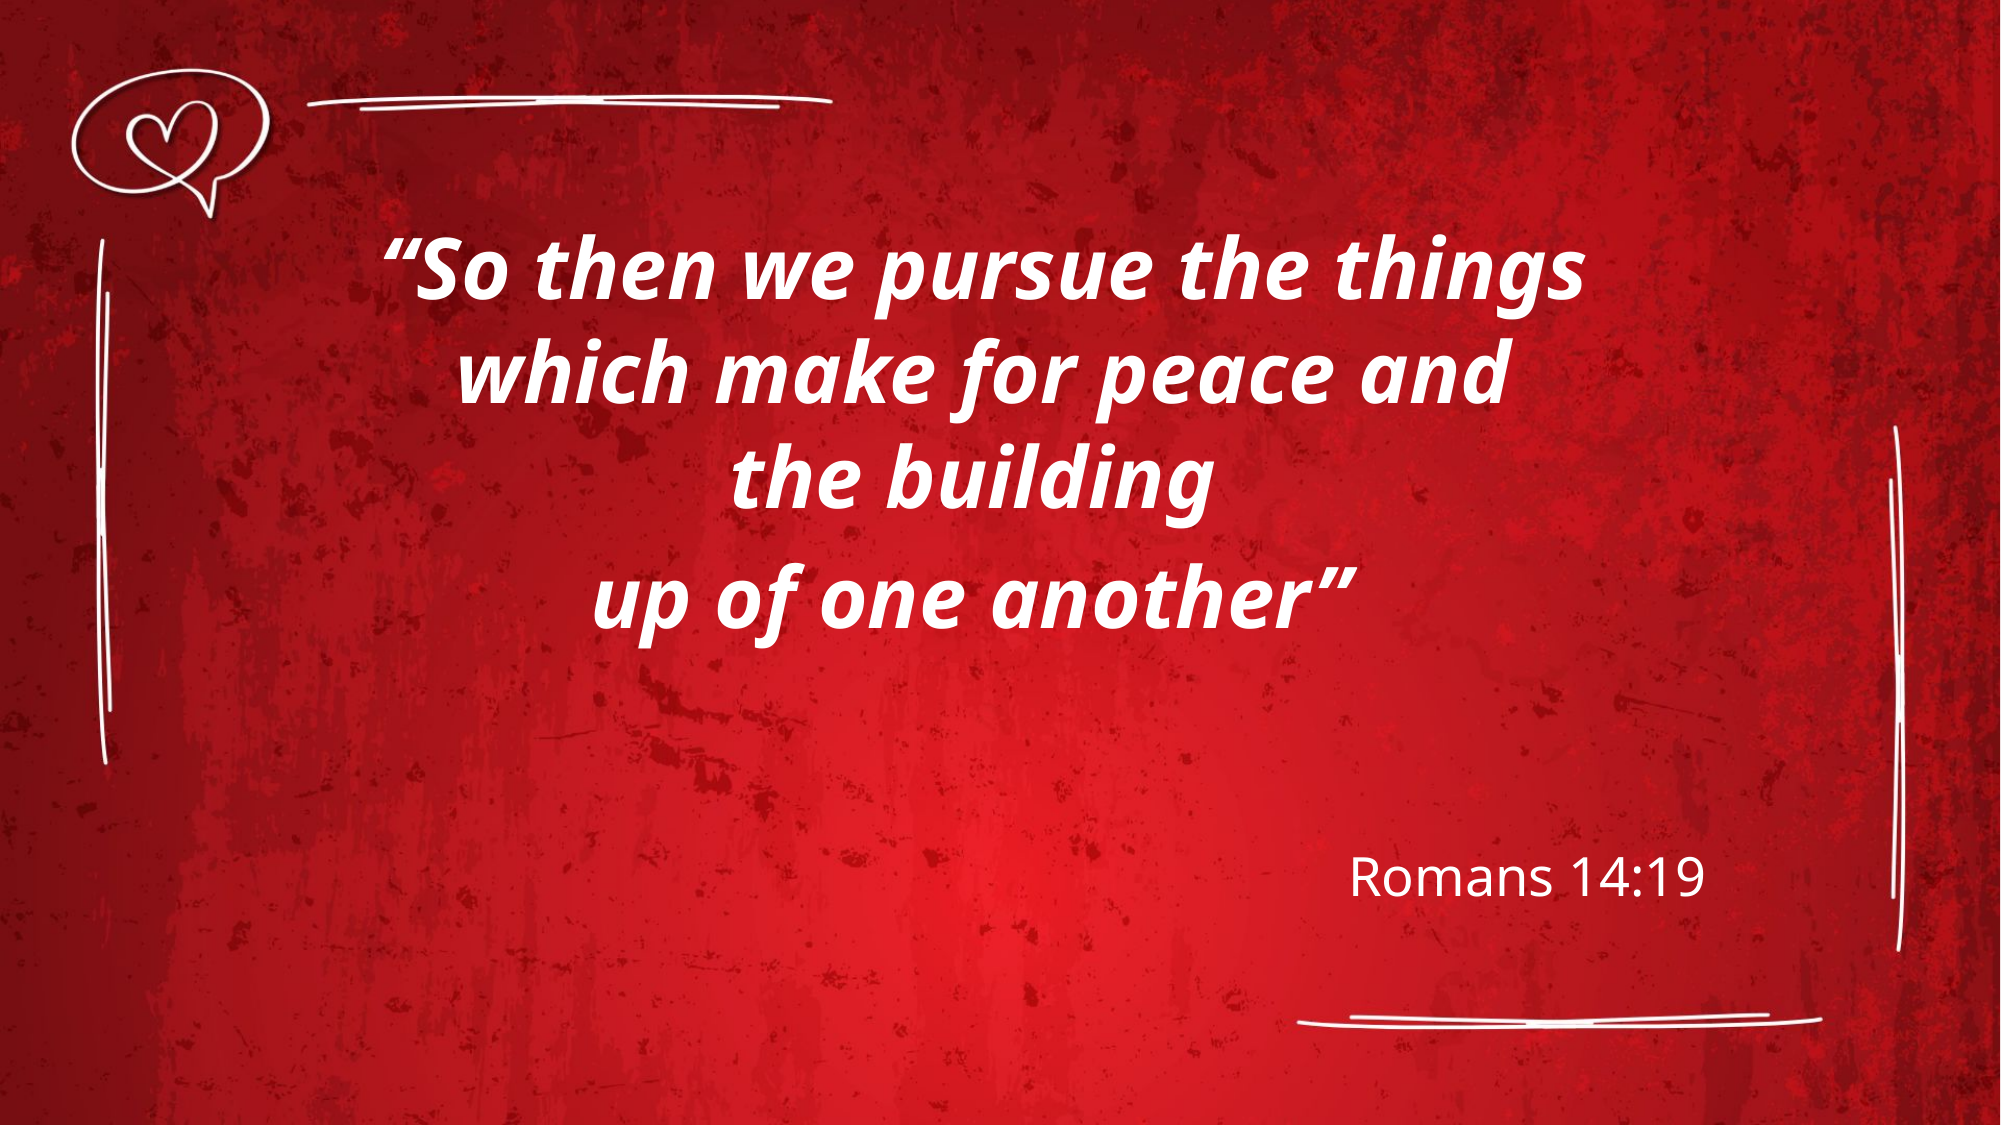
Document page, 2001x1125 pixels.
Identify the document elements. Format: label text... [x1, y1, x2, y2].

list “So then we pursue the things which make for peace and the building up of one another” Romans 14:19 [245, 205, 1723, 920]
picture [0, 0, 2001, 1125]
